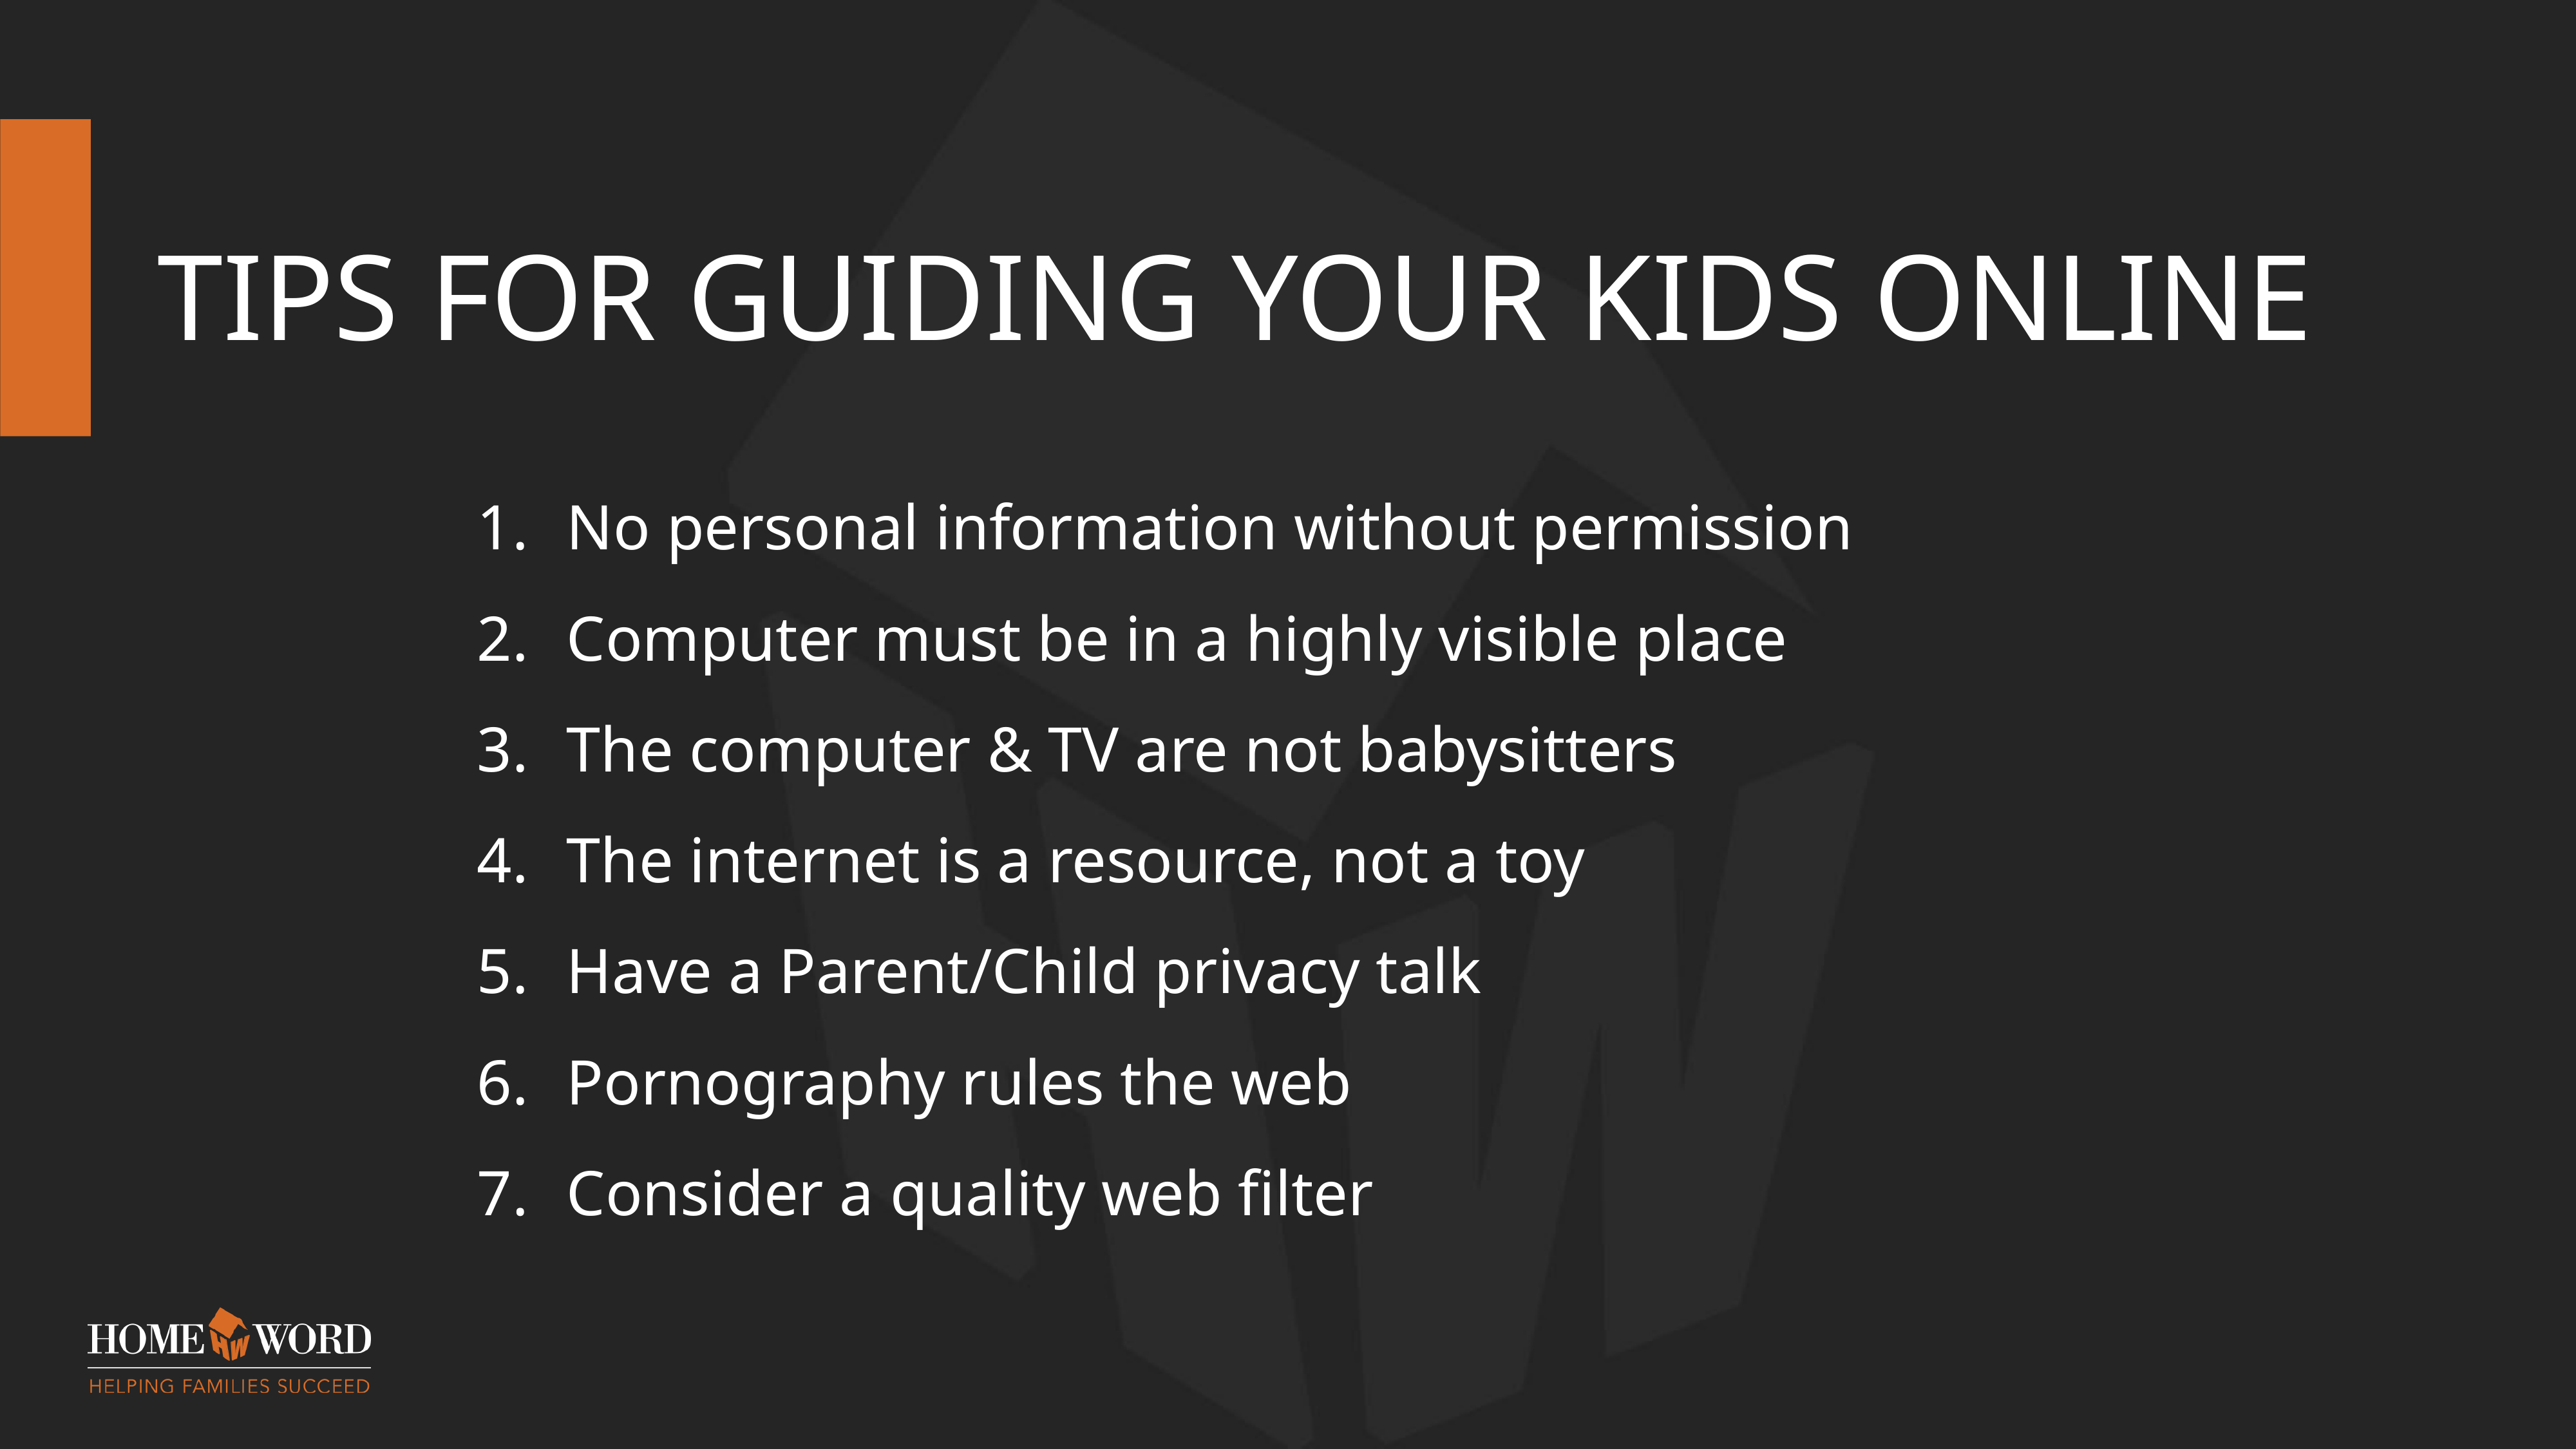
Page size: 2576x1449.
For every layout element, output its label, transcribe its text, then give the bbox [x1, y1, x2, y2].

picture [0, 0, 2576, 1449]
title Tips for Guiding Your Kids Online [151, 120, 2396, 466]
text_box No personal information without permission Computer must be in a highly visible place The computer & TV are not babysitters The internet is a resource, not a toy Have a Parent/Child privacy talk Pornography rules the web Consider a quality web filter [471, 482, 2253, 1239]
